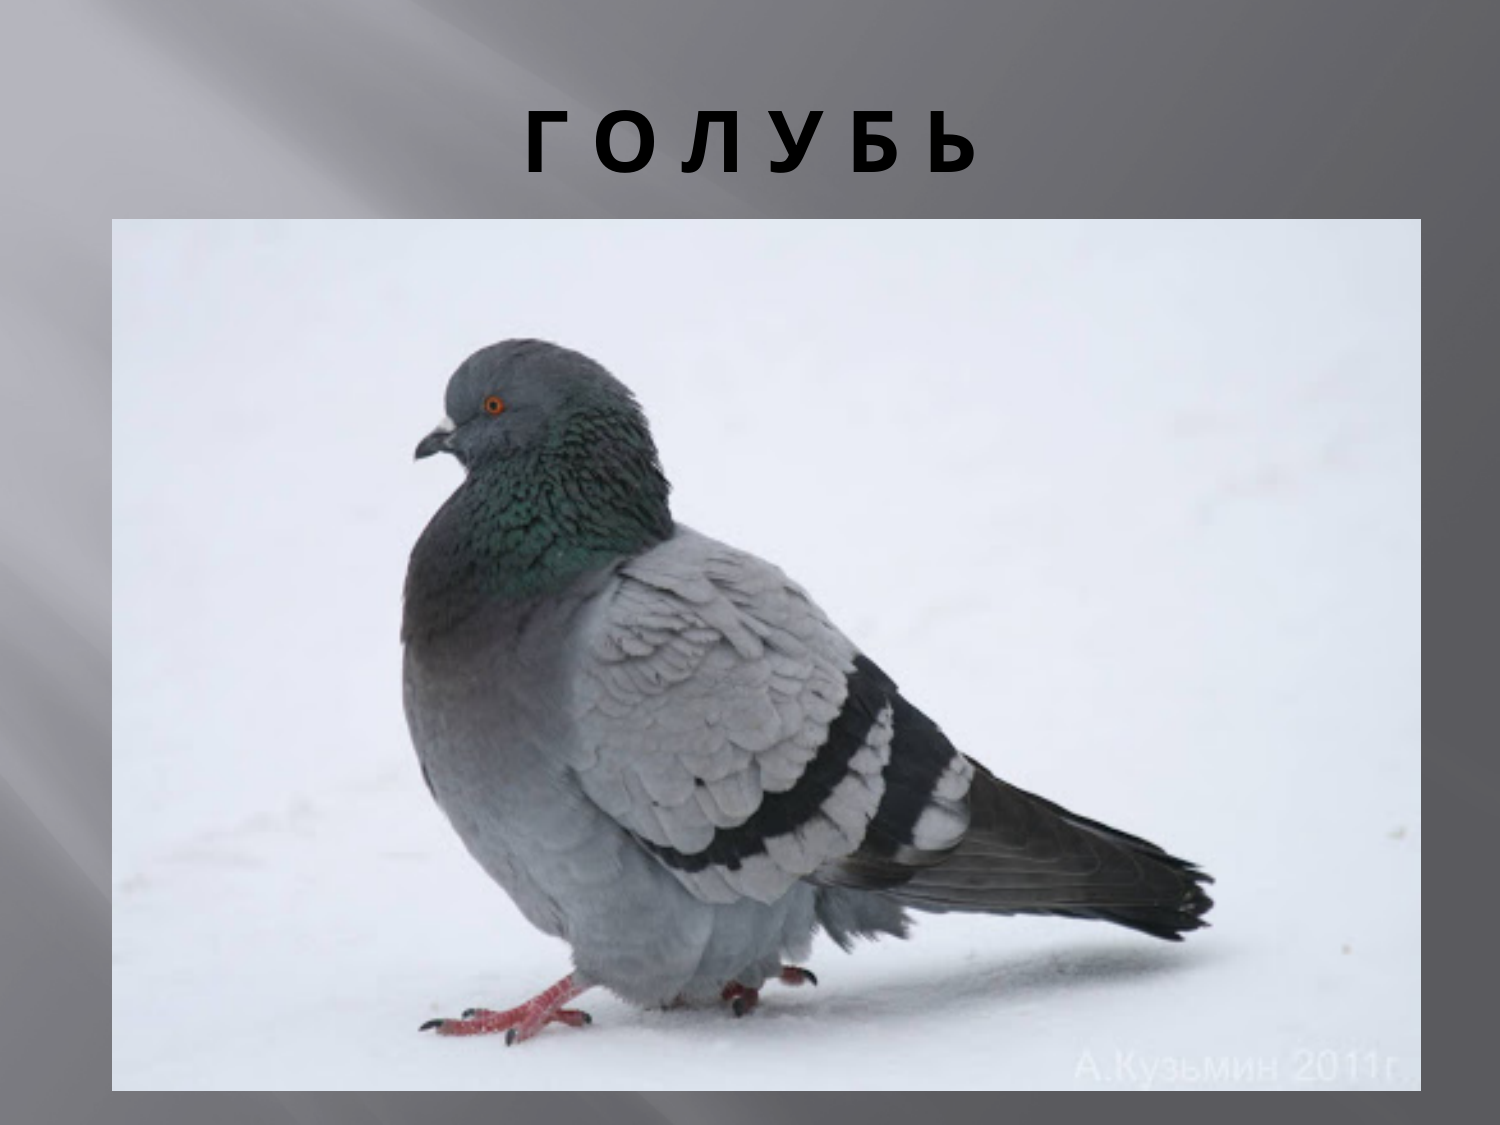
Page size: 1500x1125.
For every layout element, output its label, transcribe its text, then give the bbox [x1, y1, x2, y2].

title Г О Л У Б Ь [75, 45, 1425, 233]
picture [111, 219, 1421, 1092]
